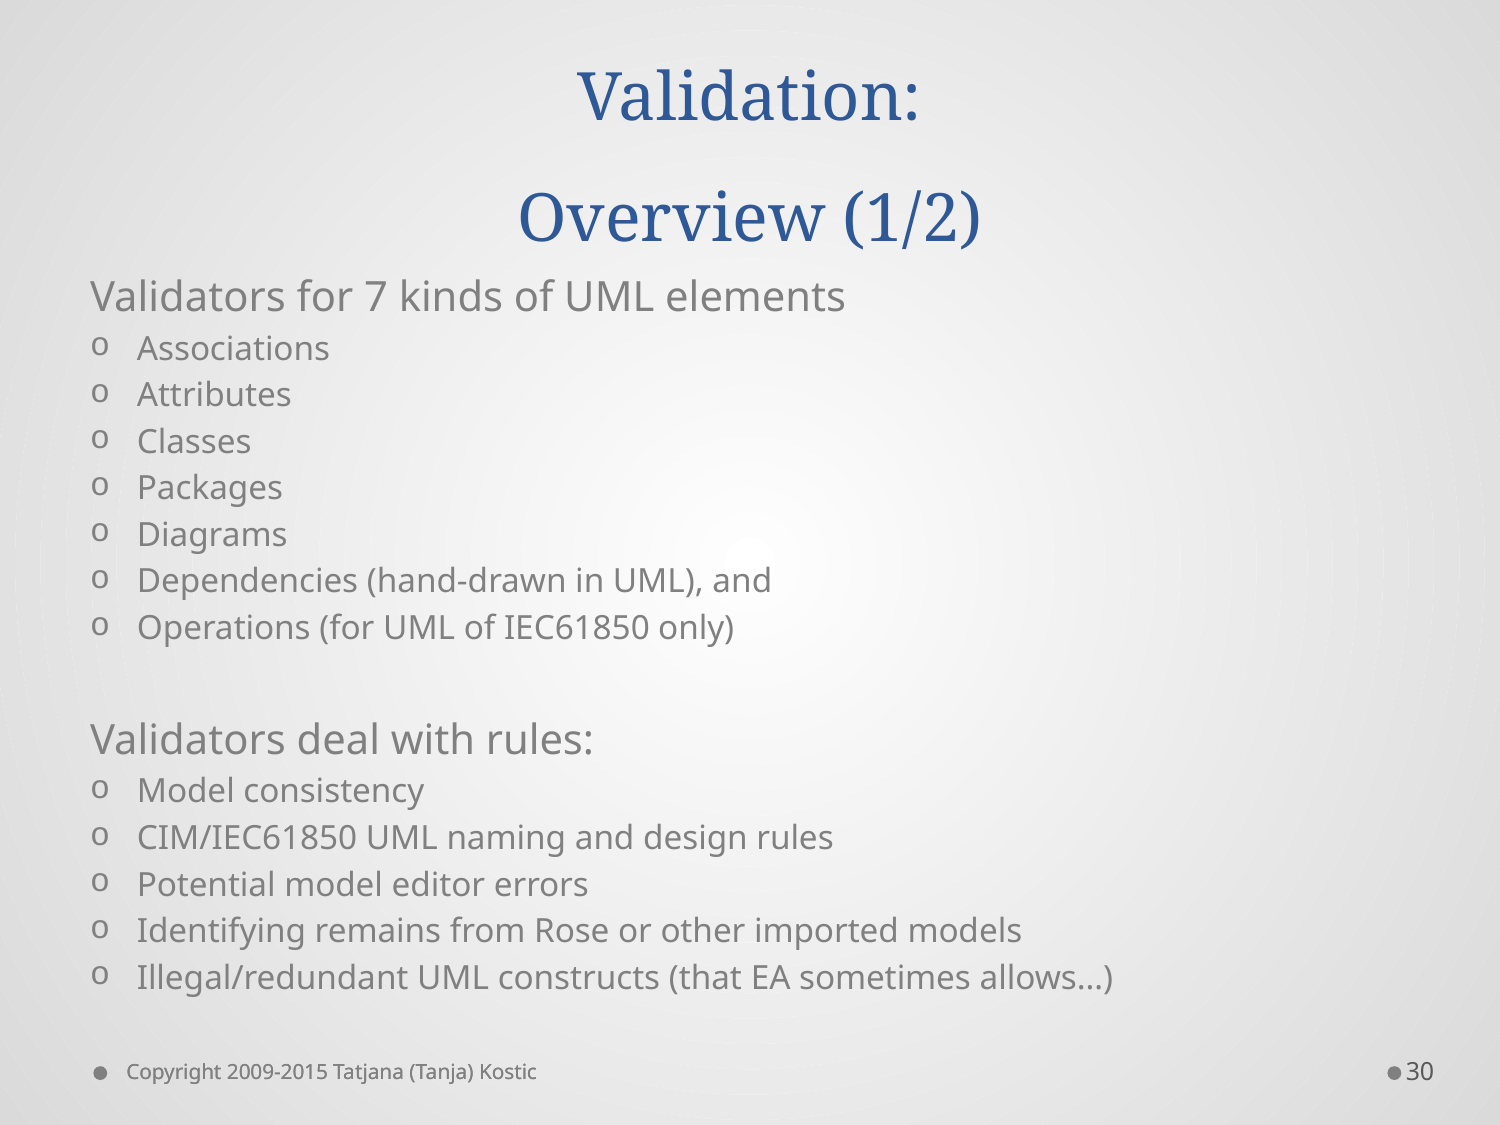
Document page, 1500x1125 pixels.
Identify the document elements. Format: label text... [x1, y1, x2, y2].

slide_number 30 [1401, 1042, 1494, 1103]
title Validation: Overview (1/2) [75, 0, 1425, 262]
list Validators for 7 kinds of UML elements Associations Attributes Classes Packages Diagrams Dependencies (hand-drawn in UML), and Operations (for UML of IEC61850 only) Validators deal with rules: Model consistency CIM/IEC61850 UML naming and design rules Potential model editor errors Identifying remains from Rose or other imported models Illegal/redundant UML constructs (that EA sometimes allows…) [75, 262, 1425, 1005]
